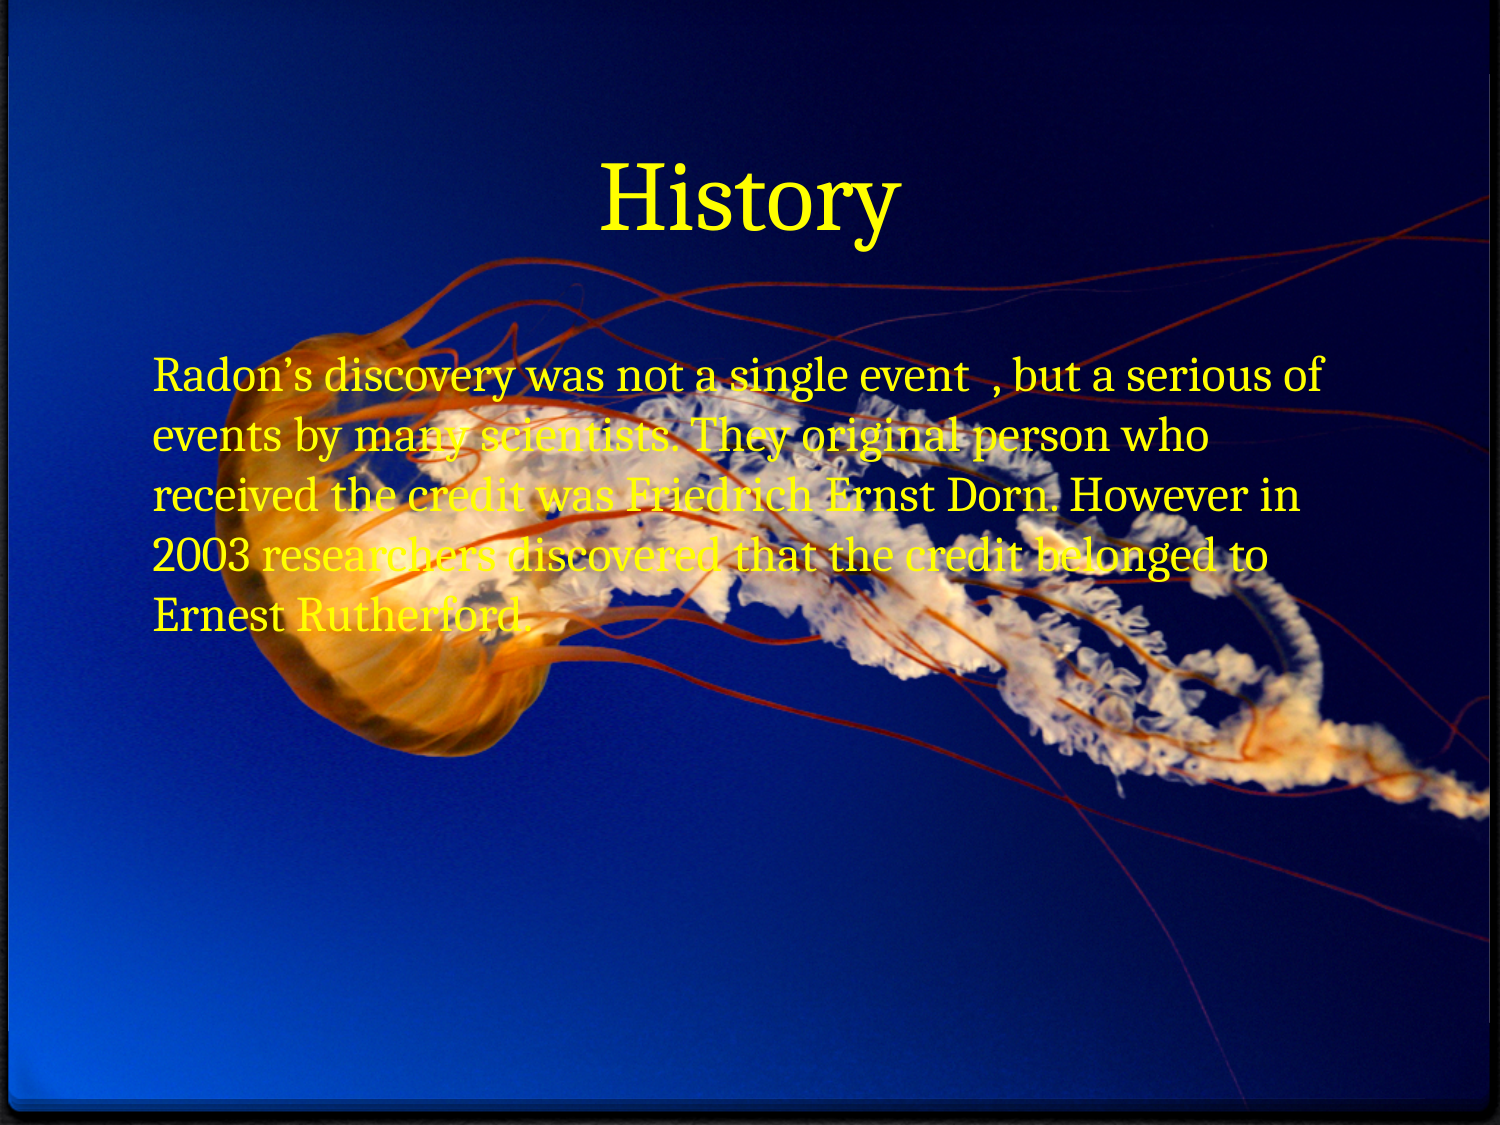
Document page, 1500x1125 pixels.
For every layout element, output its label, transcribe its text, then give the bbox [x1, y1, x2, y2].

title History [90, 71, 1410, 309]
list Radon’s discovery was not a single event , but a serious of events by many scientists. They original person who received the credit was Friedrich Ernst Dorn. However in 2003 researchers discovered that the credit belonged to Ernest Rutherford. [137, 334, 1363, 983]
picture [0, 0, 1500, 1125]
